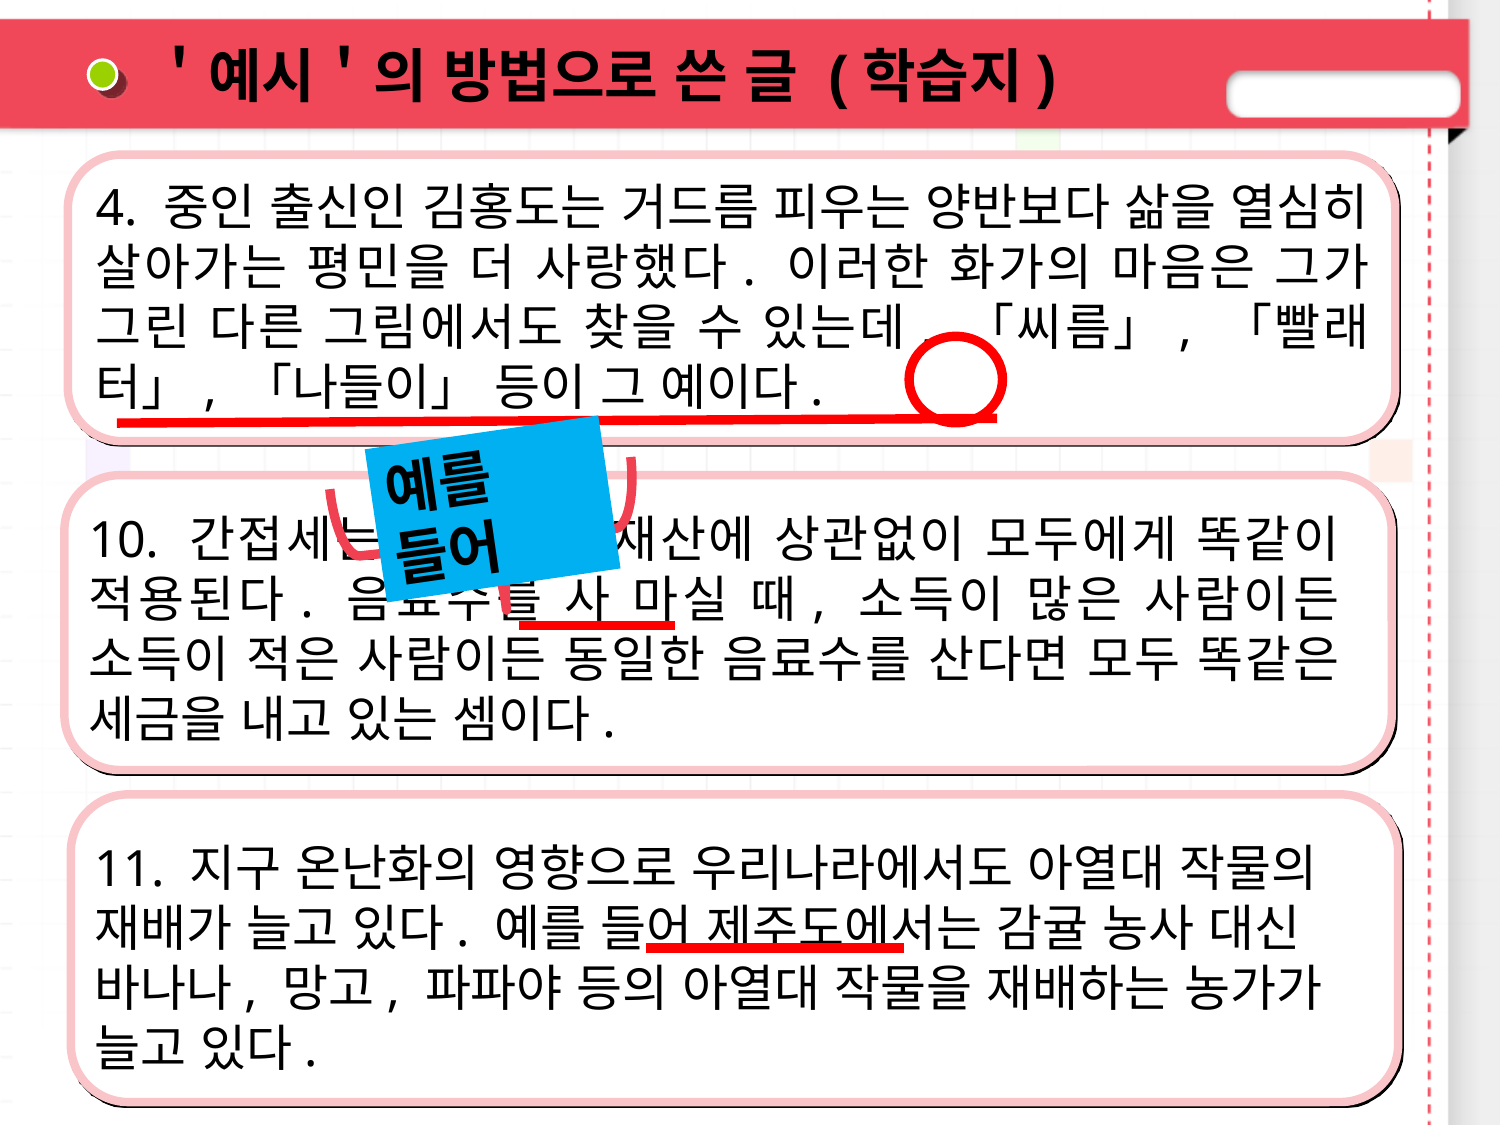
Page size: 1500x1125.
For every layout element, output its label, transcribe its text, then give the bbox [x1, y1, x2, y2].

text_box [116, 418, 998, 424]
text_box [1385, 173, 1398, 423]
text_box [80, 473, 1394, 773]
text_box [68, 792, 1401, 1105]
text_box 11. 지구 온난화의 영향으로 우리나라에서도 아열대 작물의 재배가 늘고 있다. 예를 들어 제주도에서는 감귤 농사 대신 바나나, 망고, 파파야 등의 아열대 작물을 재배하는 농가가 늘고 있다. [79, 828, 1384, 1044]
text_box [501, 586, 508, 611]
text_box ＇예시＇의 방법으로 쓴 글 (학습지) [135, 31, 1307, 109]
text_box [0, 0, 1500, 75]
text_box 예를 들어 [364, 431, 621, 603]
text_box 4. 중인 출신인 김홍도는 거드름 피우는 양반보다 삶을 열심히 살아가는 평민을 더 사랑했다. 이러한 화가의 마음은 그가 그린 다른 그림에서도 찾을 수 있는데, 「씨름」, 「빨래터」, 「나들이」 등이 그 예이다. [81, 167, 1385, 451]
text_box [605, 456, 633, 530]
text_box [62, 473, 369, 749]
text_box 10. 간접세는 소득이나 재산에 상관없이 모두에게 똑같이 적용된다. 음료수를 사 마실 때, 소득이 많은 사람이든 소득이 적은 사람이든 동일한 음료수를 산다면 모두 똑같은 세금을 내고 있는 셈이다. [73, 499, 1355, 757]
text_box [65, 170, 81, 426]
picture [0, 75, 1500, 1125]
picture [98, 75, 124, 97]
text_box [329, 484, 379, 557]
text_box [84, 152, 1379, 167]
text_box [88, 59, 117, 90]
text_box [907, 334, 1005, 416]
